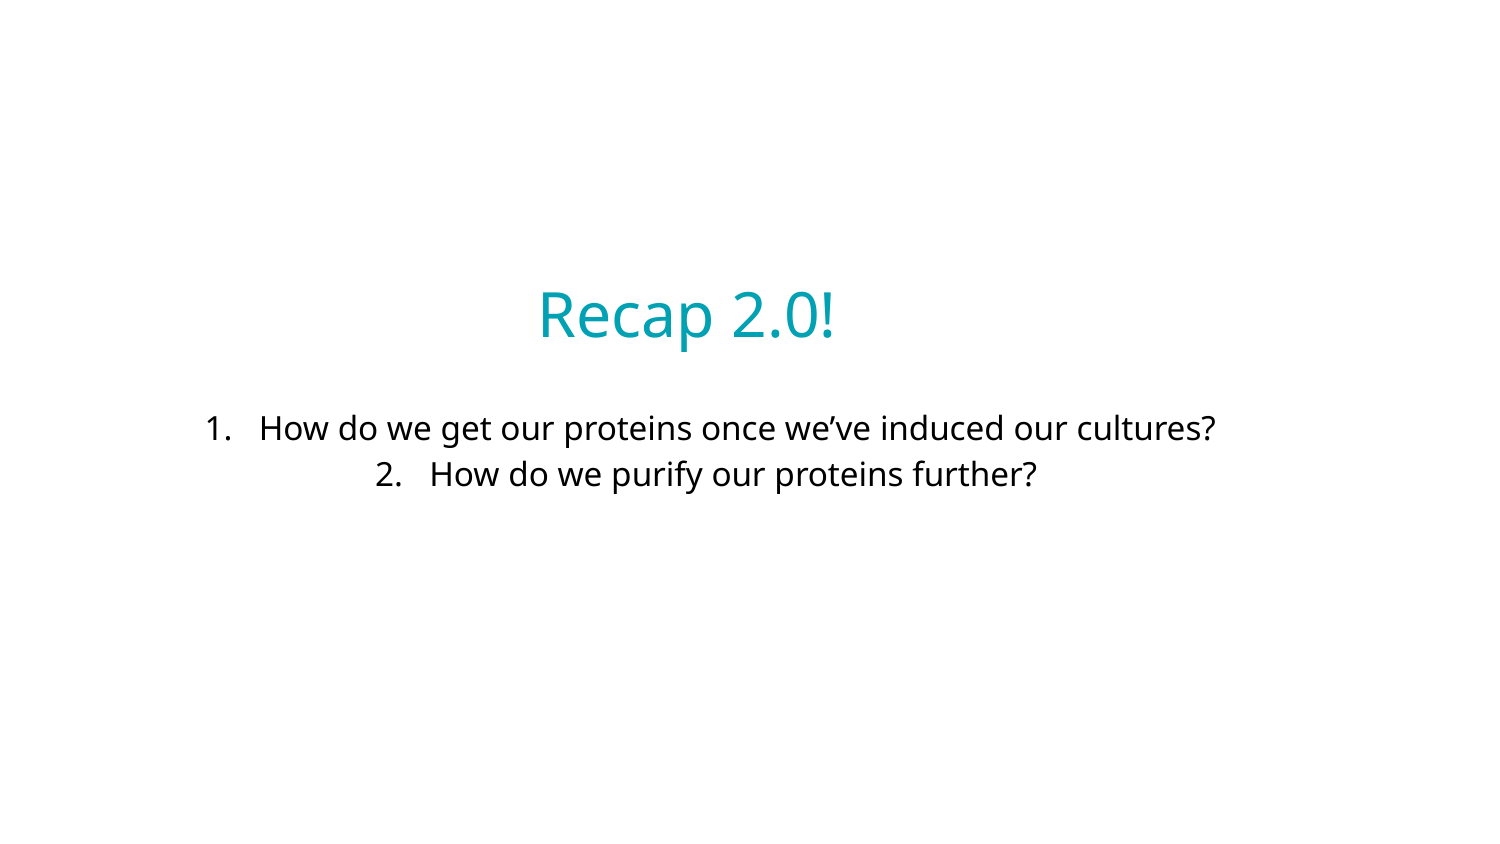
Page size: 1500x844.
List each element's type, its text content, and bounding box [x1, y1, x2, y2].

list How do we get our proteins once we’ve induced our cultures? How do we purify our proteins further? [2, 386, 1400, 844]
title Recap 2.0! [0, 260, 1387, 406]
